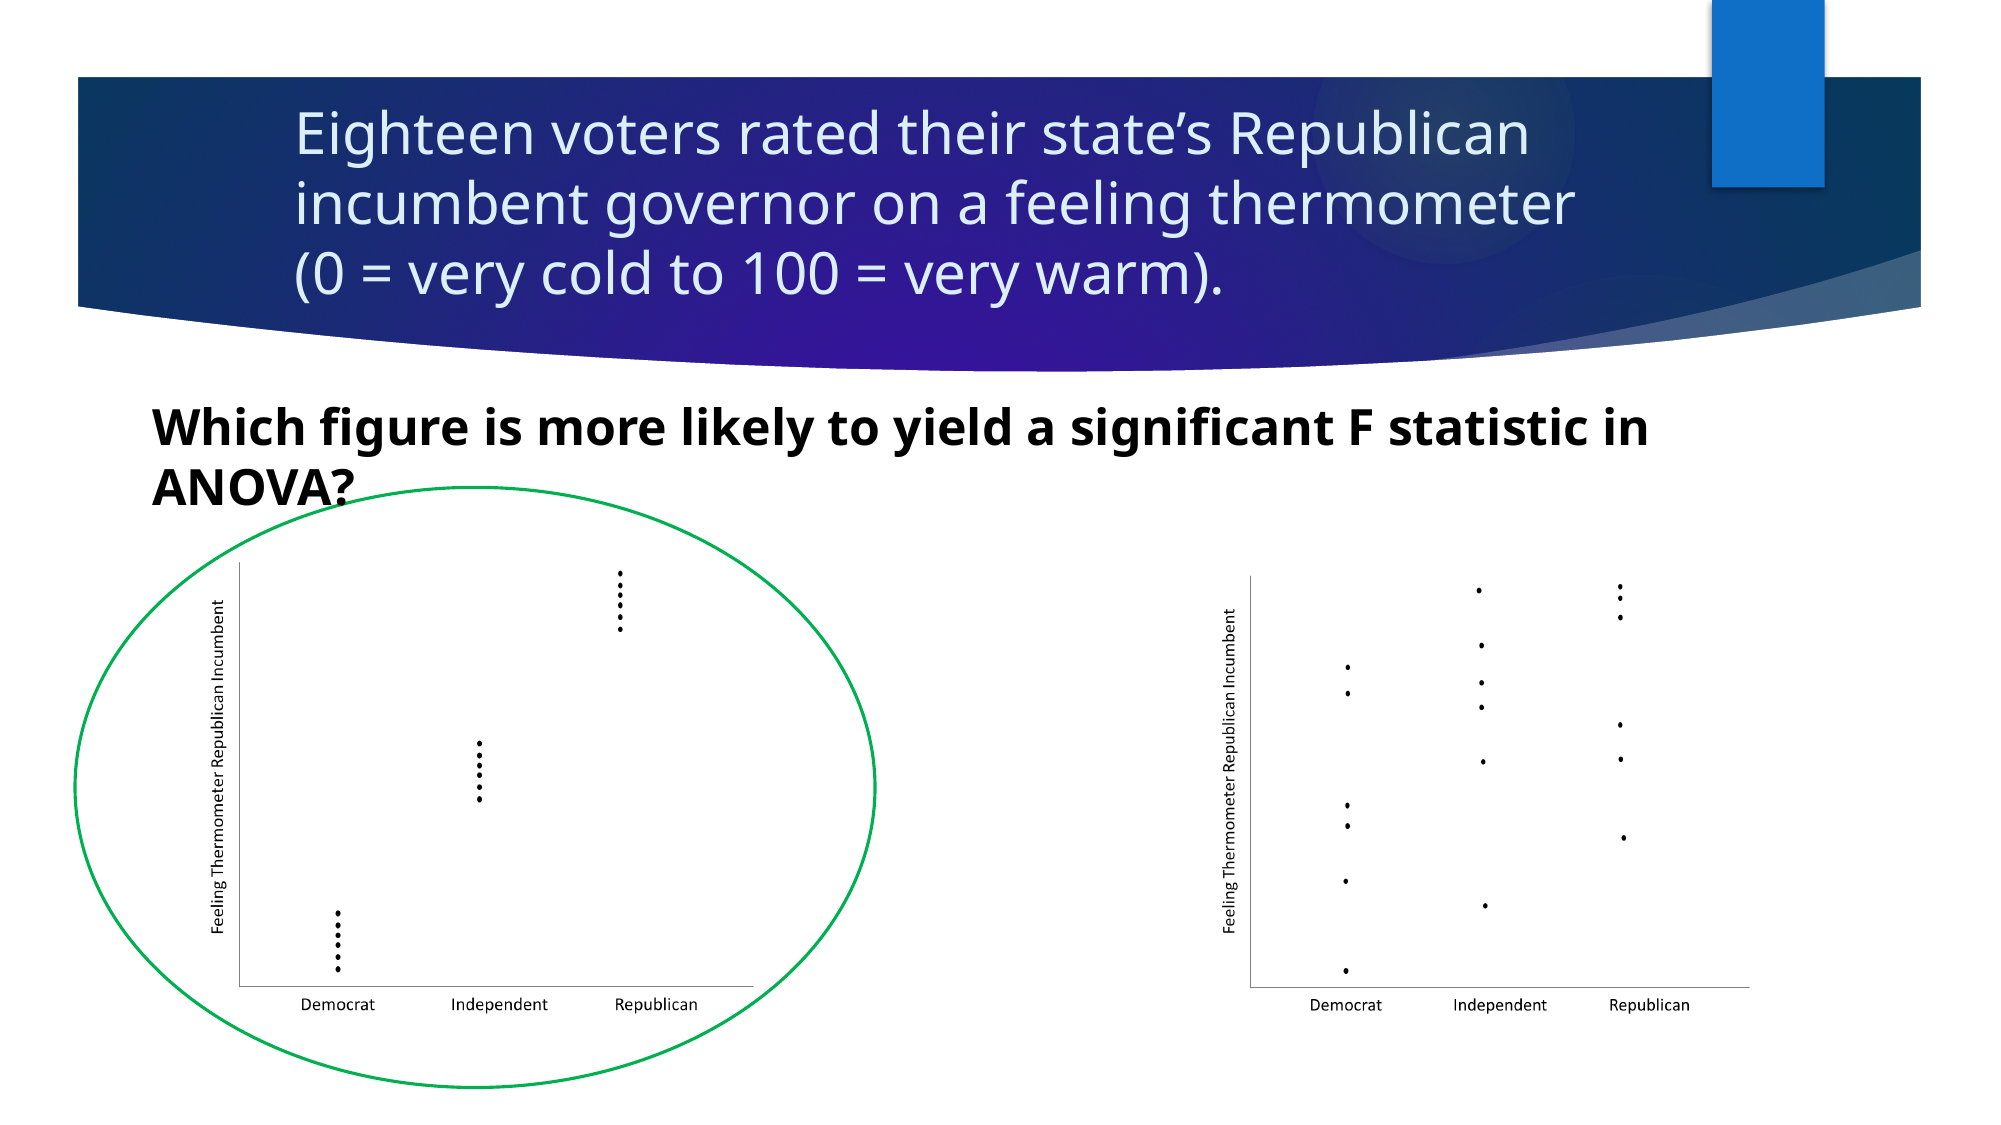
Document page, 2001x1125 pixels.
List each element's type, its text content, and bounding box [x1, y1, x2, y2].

text_box Which figure is more likely to yield a significant F statistic in ANOVA? [137, 387, 1838, 523]
text_box [211, 523, 739, 560]
text_box [758, 573, 877, 1002]
picture [199, 562, 754, 1027]
text_box [245, 1035, 705, 1090]
text_box [73, 572, 193, 1003]
picture [1212, 569, 1751, 1027]
title Eighteen voters rated their state’s Republican incumbent governor on a feeling thermometer (0 = very cold to 100 = very warm). [279, 107, 1750, 296]
